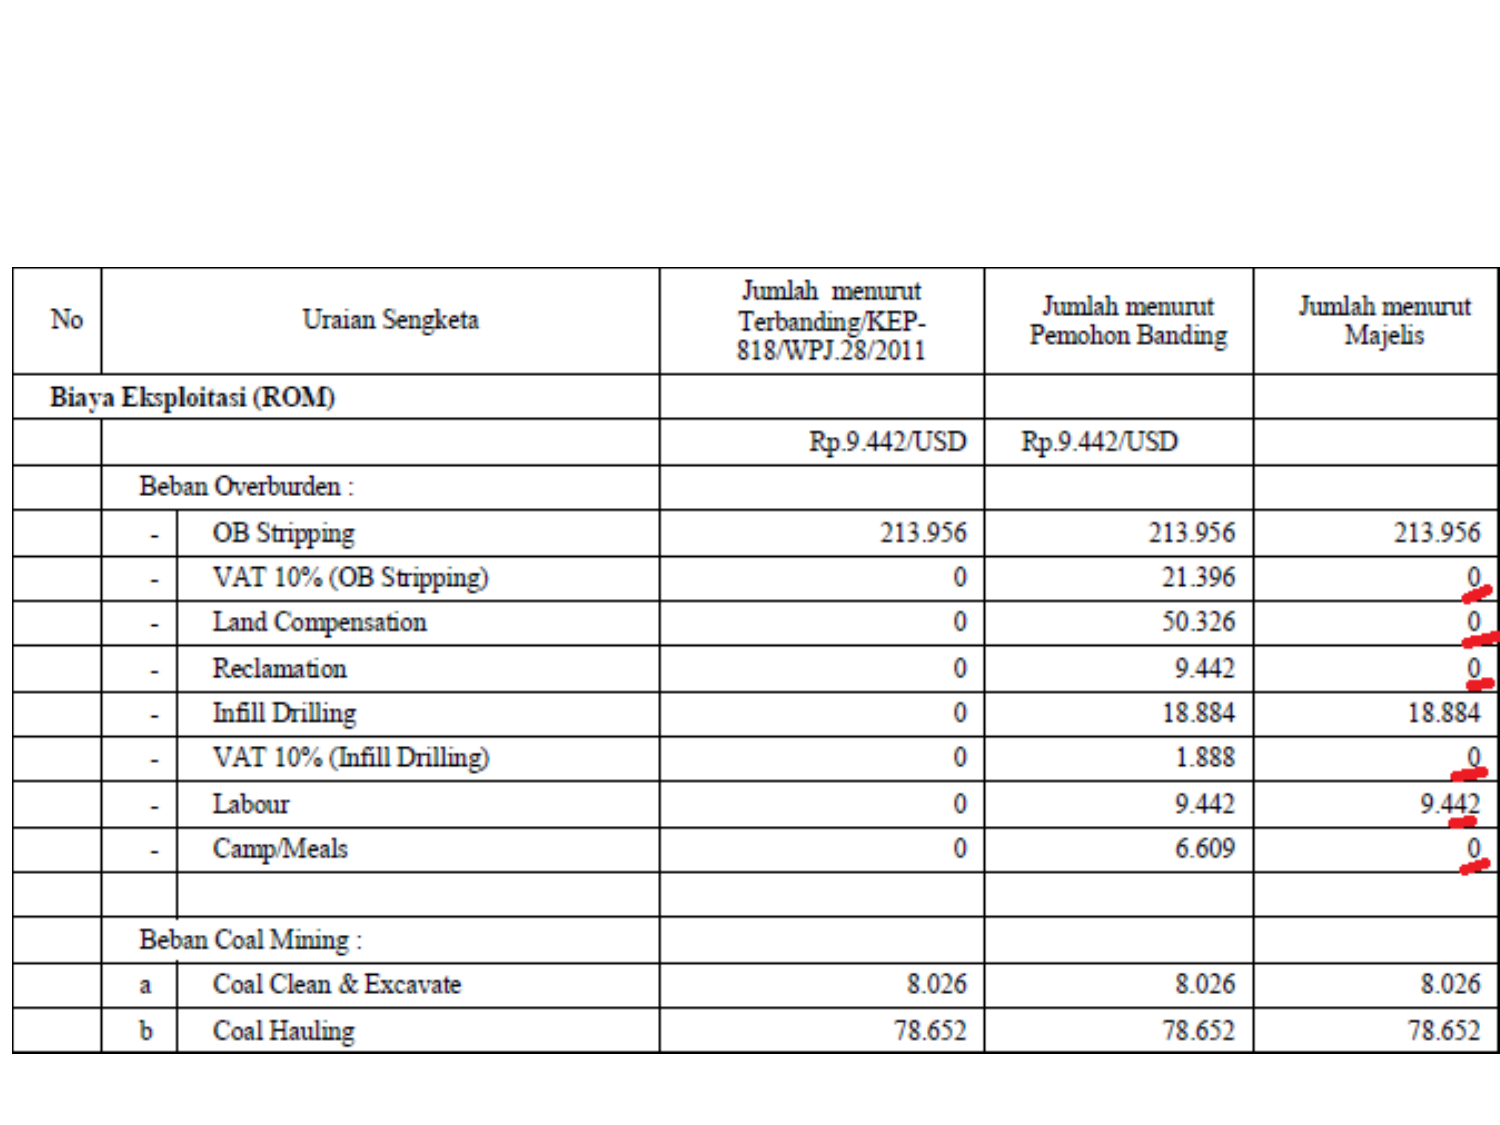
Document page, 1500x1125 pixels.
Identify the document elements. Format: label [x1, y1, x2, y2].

picture [12, 266, 1500, 1055]
